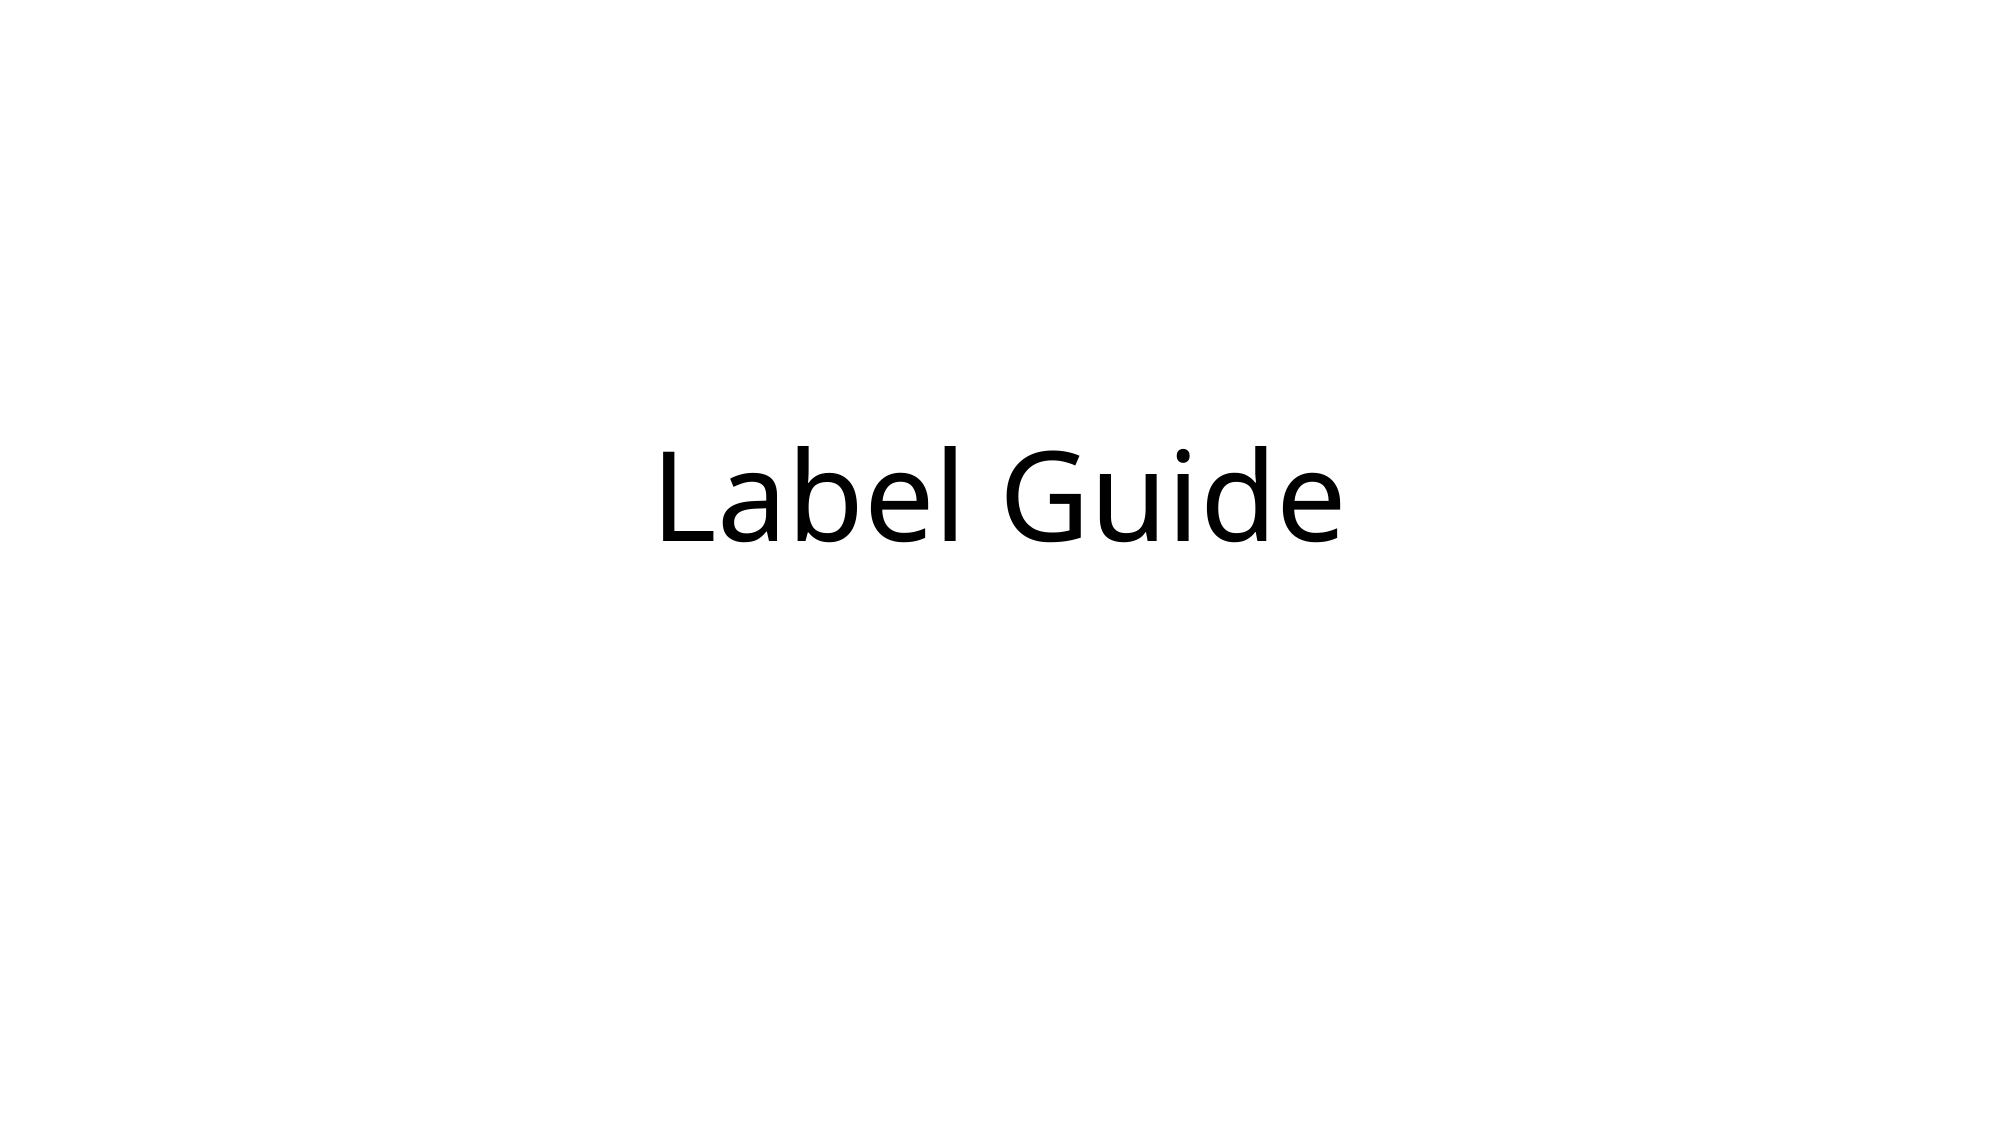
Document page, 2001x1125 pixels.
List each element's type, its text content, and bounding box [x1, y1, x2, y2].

title Label Guide [249, 184, 1750, 576]
